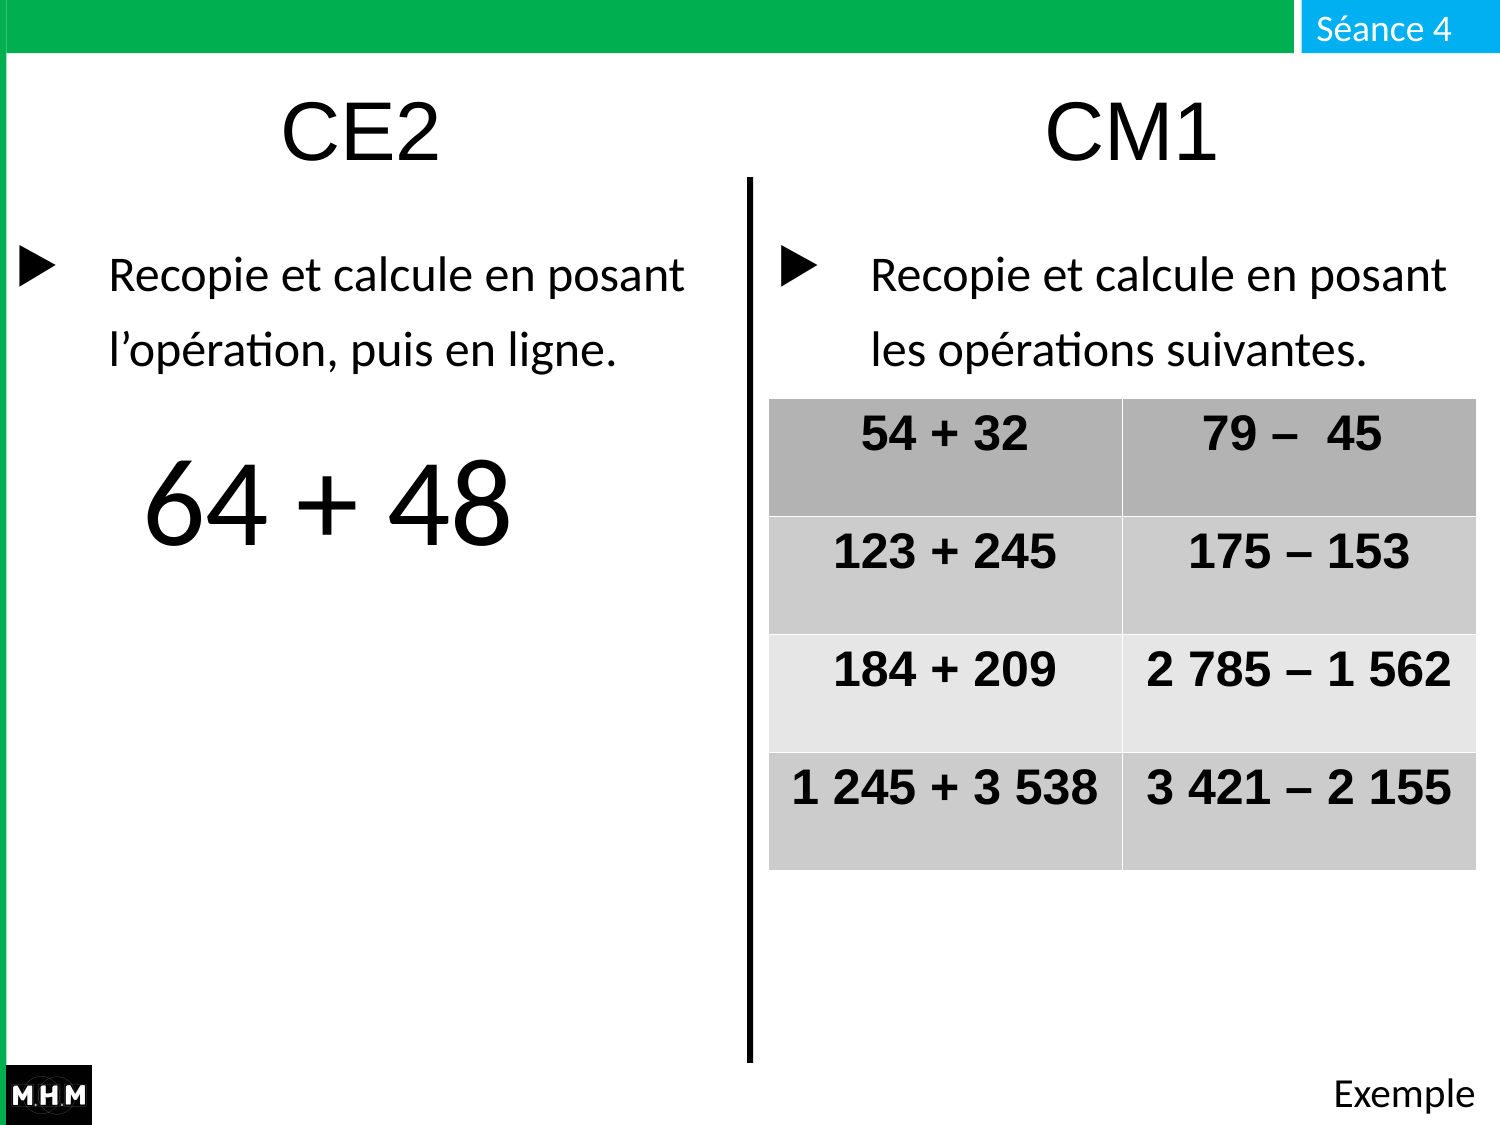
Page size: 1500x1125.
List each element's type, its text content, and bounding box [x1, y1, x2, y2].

text_box 64 + 48 [6, 413, 650, 579]
table_cell 184 + 209 [769, 635, 1122, 752]
table_cell 123 + 245 [769, 517, 1122, 634]
text_box CE2 CM1 [265, 69, 1240, 178]
table_header 54 + 32 [769, 399, 1122, 516]
text_box Recopie et calcule en posant les opérations suivantes. [761, 247, 1477, 384]
table_cell 2 785 – 1 562 [1123, 635, 1476, 752]
table_cell 1 245 + 3 538 [769, 753, 1122, 870]
picture [6, 1065, 92, 1125]
table_cell 175 – 153 [1123, 517, 1476, 634]
table_header 79 – 45 [1123, 399, 1476, 516]
text_box Exemple [1318, 1064, 1500, 1125]
title Recopie et calcule en posant l’opération, puis en ligne. [0, 247, 739, 384]
table_cell 3 421 – 2 155 [1123, 753, 1476, 870]
